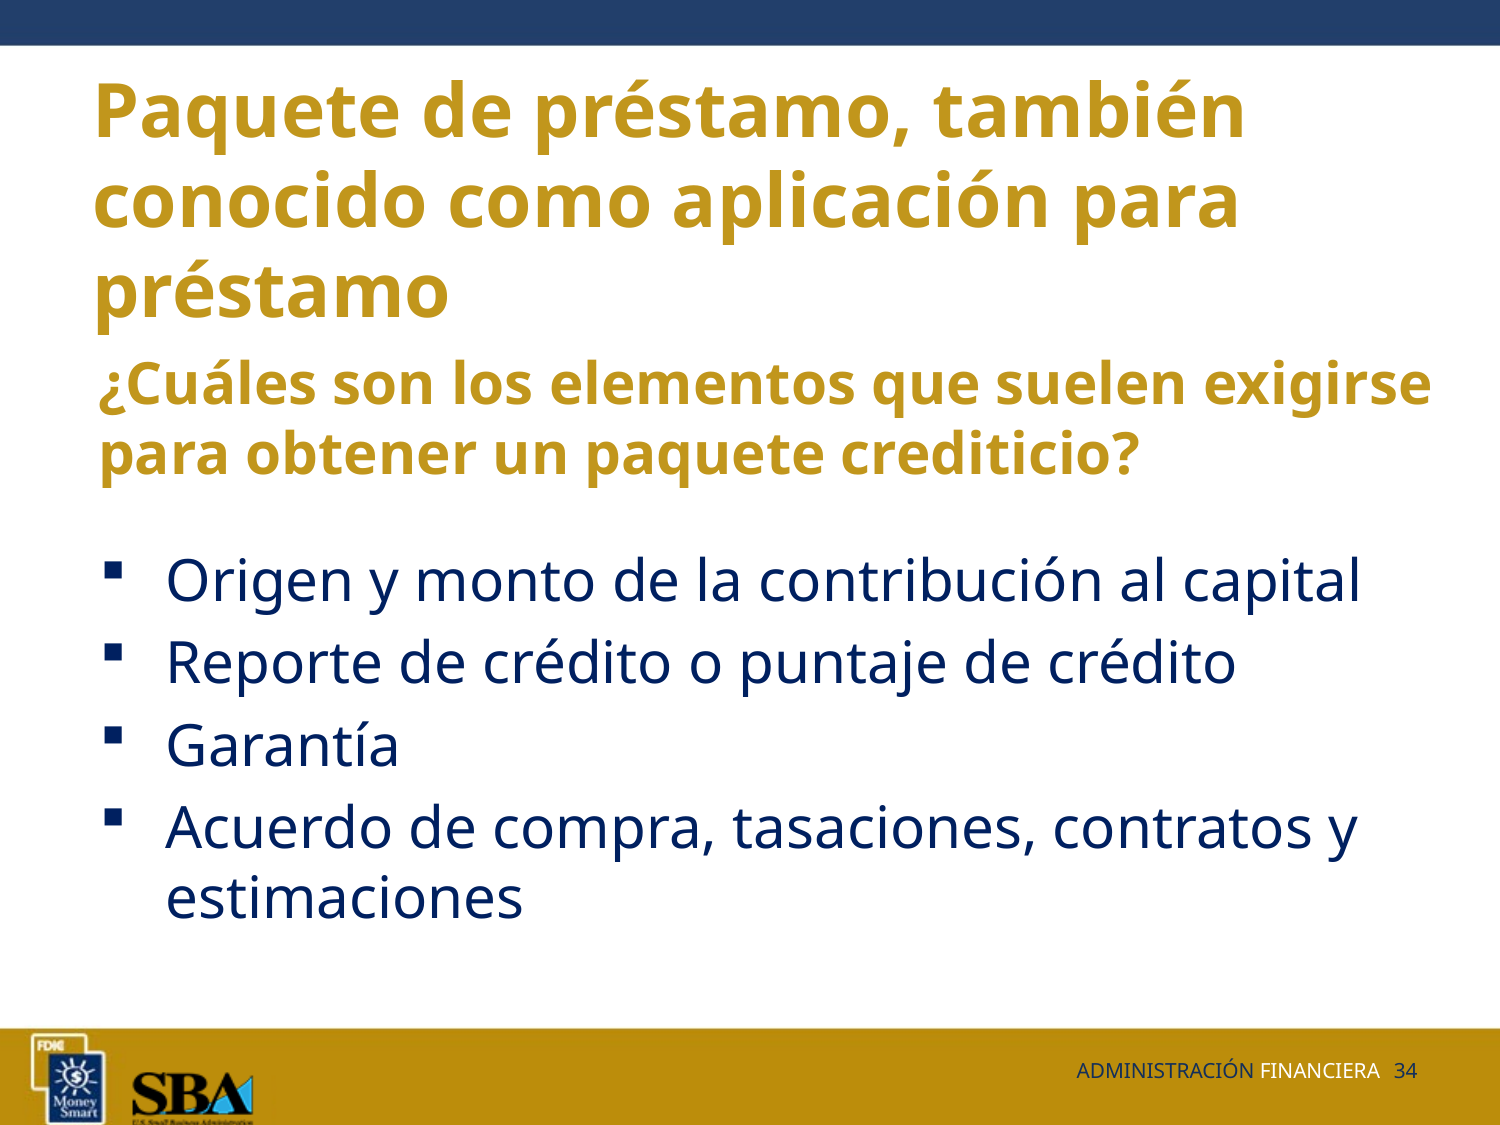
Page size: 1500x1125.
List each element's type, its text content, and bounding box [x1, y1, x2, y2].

list Origen y monto de la contribución al capital Reporte de crédito o puntaje de crédito Garantía Acuerdo de compra, tasaciones, contratos y estimaciones [90, 542, 1413, 980]
title Paquete de préstamo, también conocido como aplicación para préstamo [92, 62, 1254, 339]
text_box ¿Cuáles son los elementos que suelen exigirse para obtener un paquete crediticio? [90, 339, 1441, 494]
picture [0, 0, 1500, 1125]
